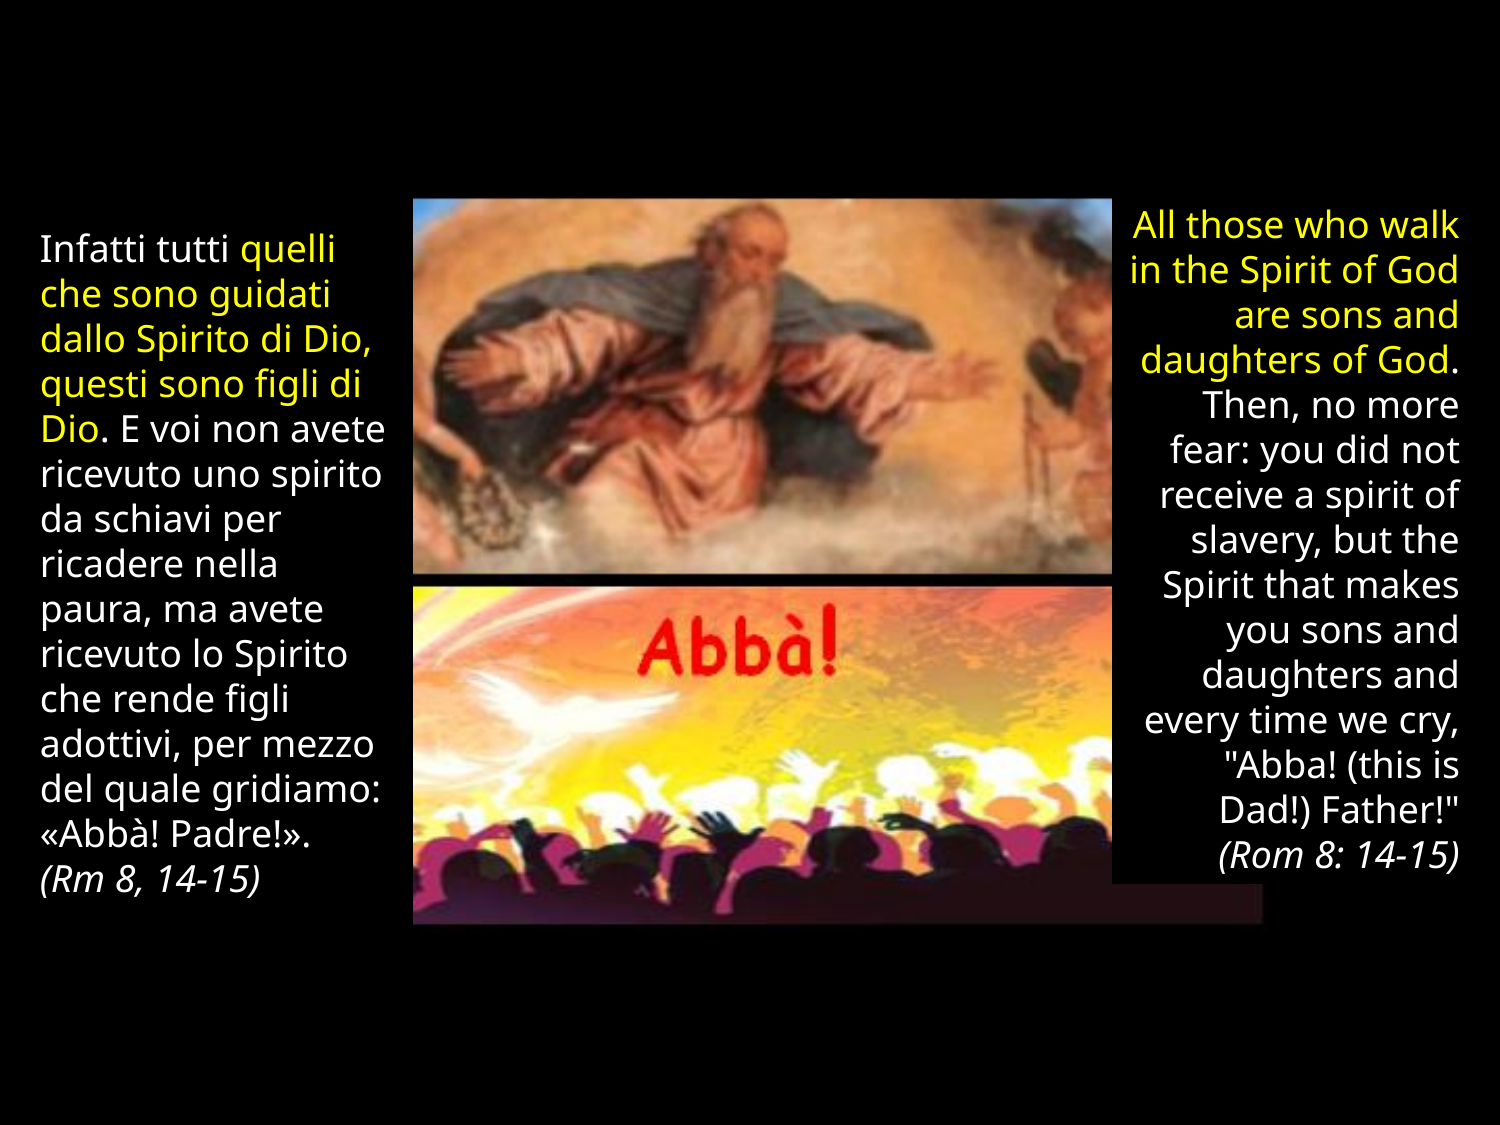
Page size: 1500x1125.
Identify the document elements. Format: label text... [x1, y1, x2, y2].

picture [0, 0, 1500, 1125]
title Infatti tutti quelli che sono guidati dallo Spirito di Dio, questi sono figli di Dio. E voi non avete ricevuto uno spirito da schiavi per ricadere nella paura, ma avete ricevuto lo Spirito che rende figli adottivi, per mezzo del quale gridiamo: «Abbà! Padre!». (Rm 8, 14-15) [24, 187, 413, 938]
text_box All those who walk in the Spirit of God are sons and daughters of God. Then, no more fear: you did not receive a spirit of slavery, but the Spirit that makes you sons and daughters and every time we cry, "Abba! (this is Dad!) Father!" (Rom 8: 14-15) [1112, 193, 1475, 884]
